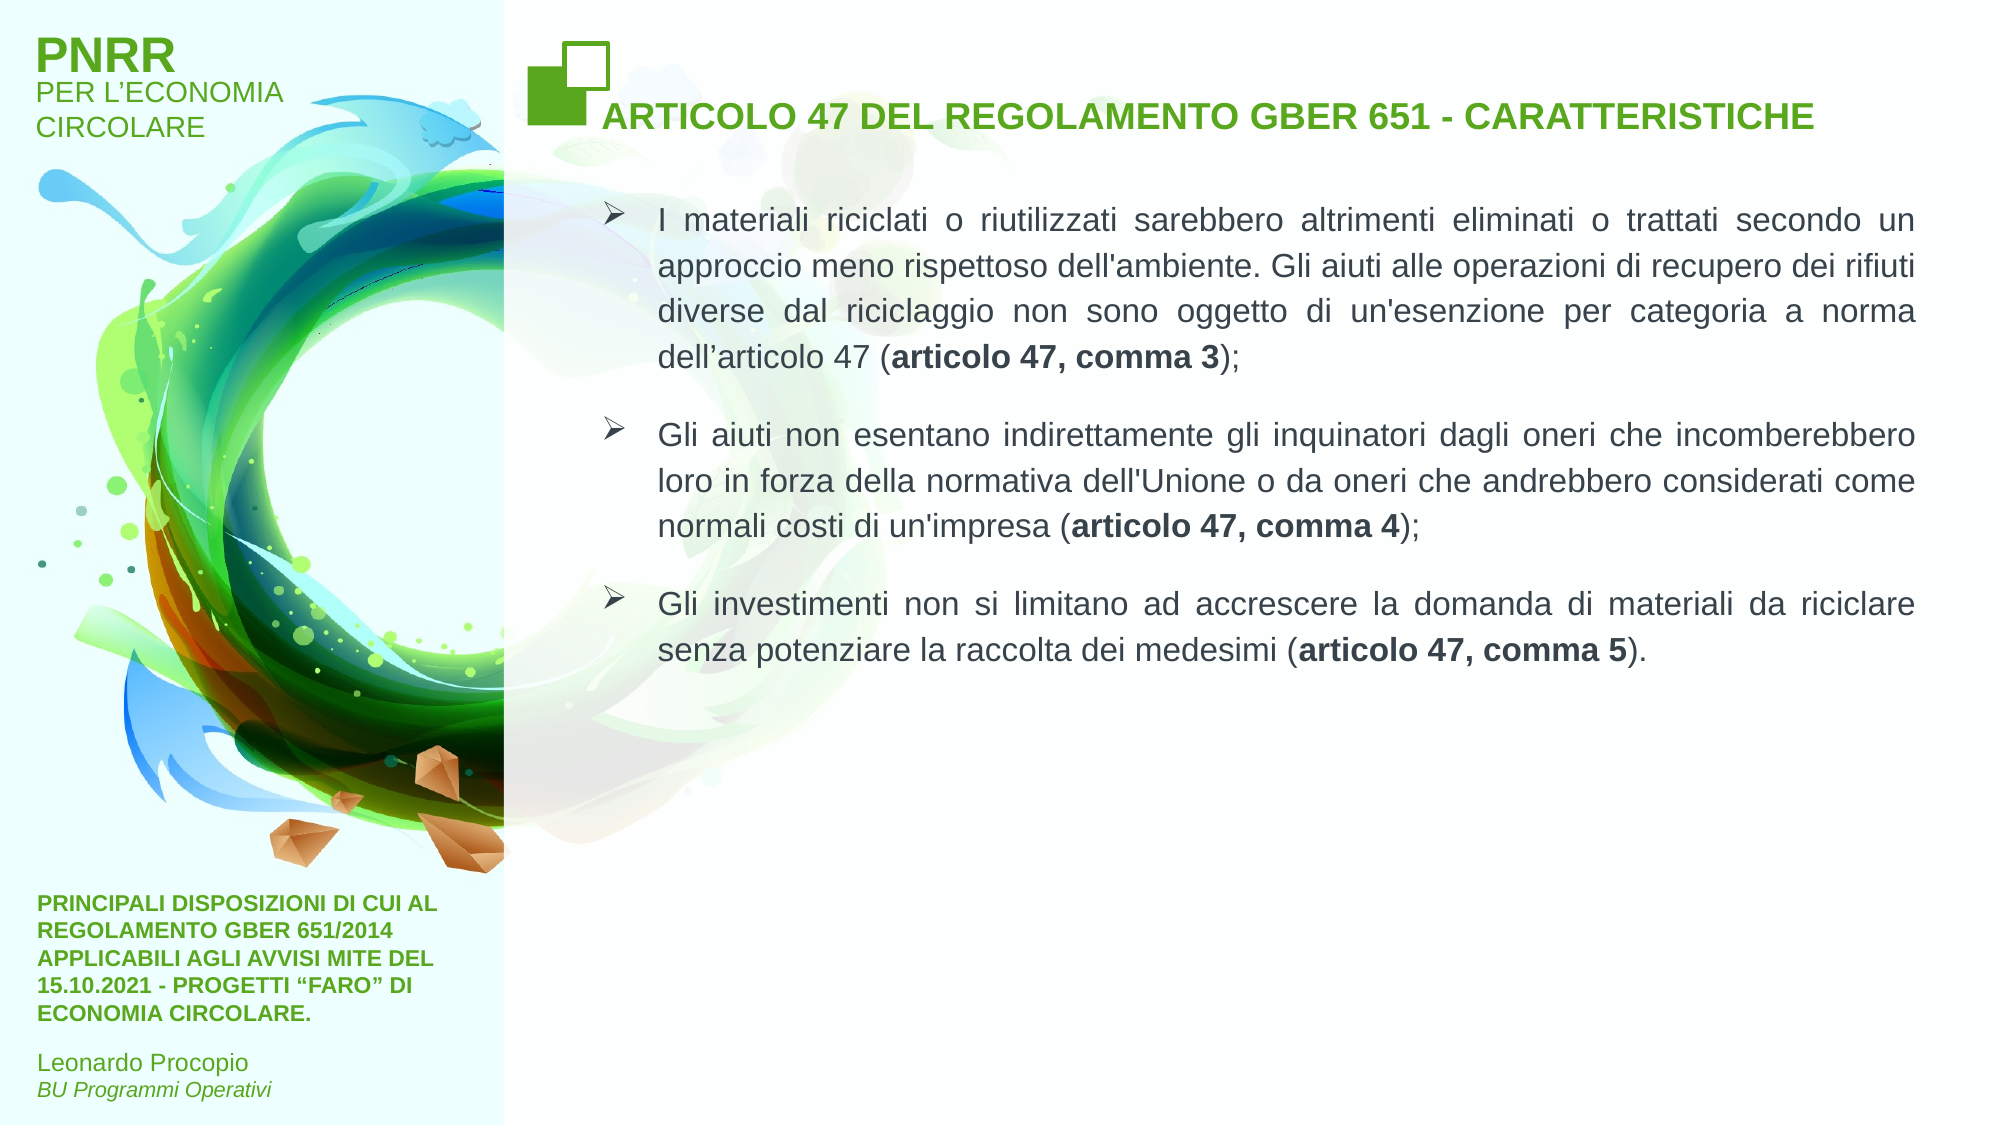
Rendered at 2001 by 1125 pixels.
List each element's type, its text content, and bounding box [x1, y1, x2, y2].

picture [0, 0, 503, 1125]
text_box [562, 41, 610, 91]
text_box [526, 64, 589, 128]
list I materiali riciclati o riutilizzati sarebbero altrimenti eliminati o trattati secondo un approccio meno rispettoso dell'ambiente. Gli aiuti alle operazioni di recupero dei rifiuti diverse dal riciclaggio non sono oggetto di un'esenzione per categoria a norma dell’articolo 47 (articolo 47, comma 3); Gli aiuti non esentano indirettamente gli inquinatori dagli oneri che incomberebbero loro in forza della normativa dell'Unione o da oneri che andrebbero considerati come normali costi di un'impresa (articolo 47, comma 4); Gli investimenti non si limitano ad accrescere la domanda di materiali da riciclare senza potenziare la raccolta dei medesimi (articolo 47, comma 5). [586, 184, 1934, 870]
title ARTICOLO 47 DEL REGOLAMENTO GBER 651 - CARATTERISTICHE [586, 84, 2000, 167]
